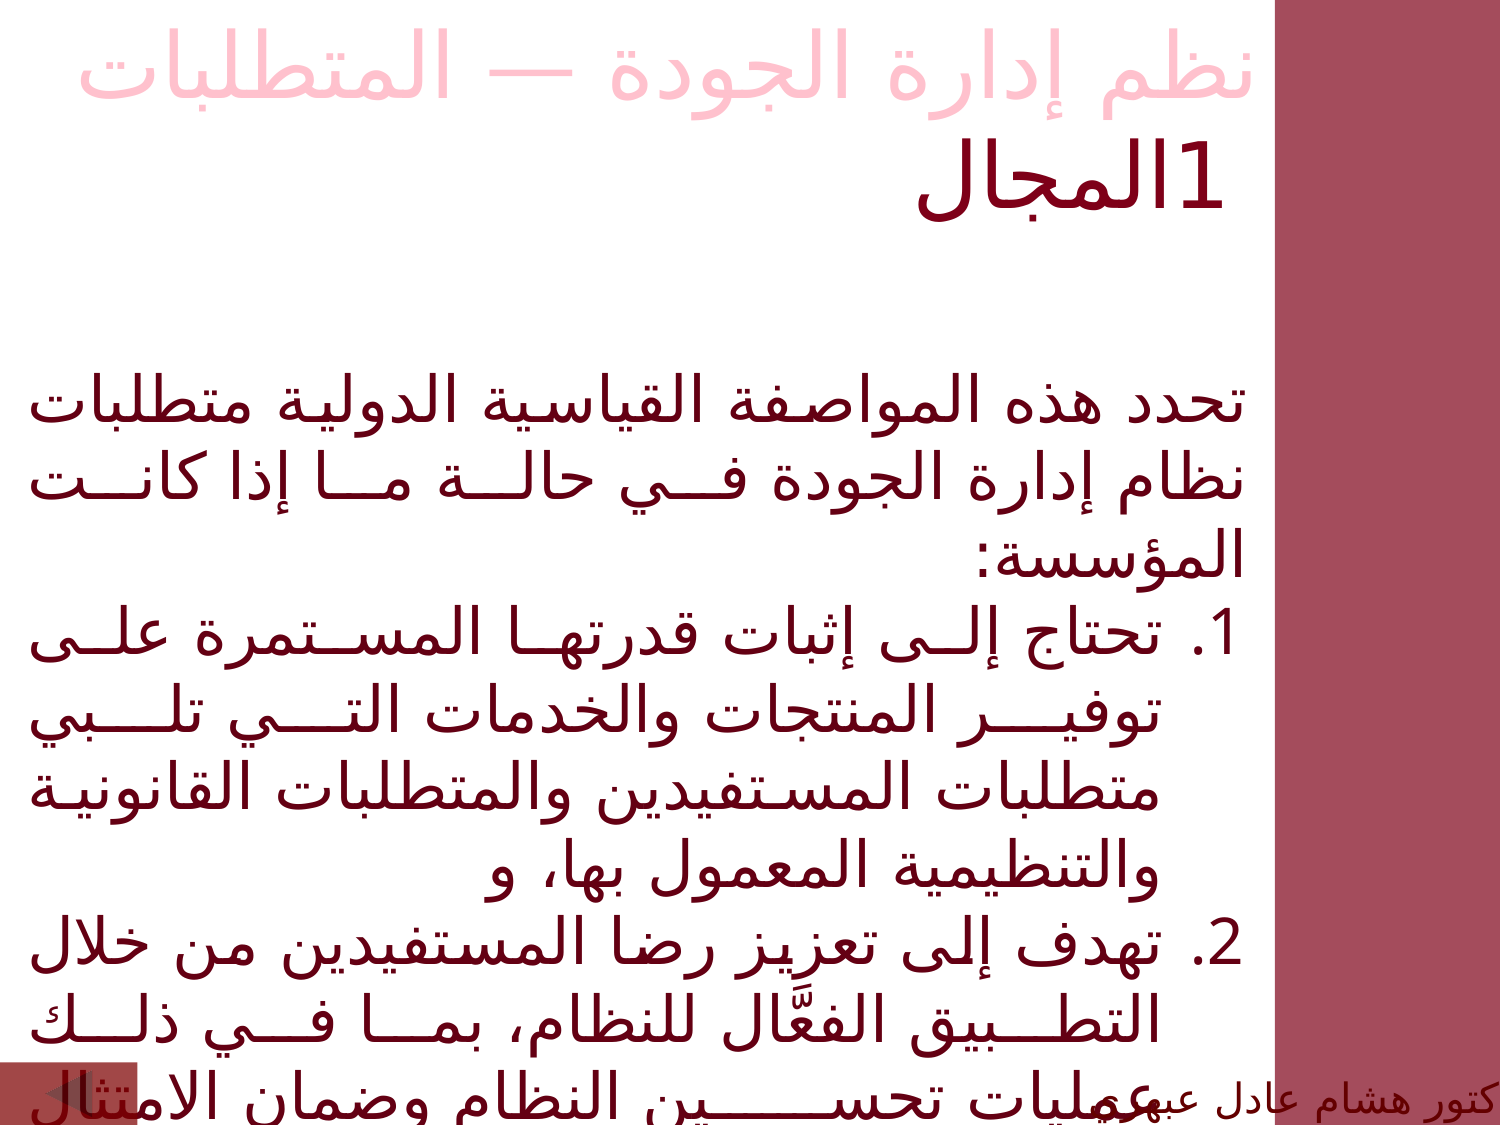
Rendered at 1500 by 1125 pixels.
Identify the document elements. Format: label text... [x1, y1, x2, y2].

text_box [1273, 0, 1500, 1064]
text_box نظم إدارة الجودة — المتطلبات 1المجال [0, 0, 1275, 235]
text_box الدكتور هشام عادل عبهري [1073, 1064, 1500, 1125]
text_box [0, 1060, 140, 1125]
text_box تحدد هذه المواصفة القياسية الدولية متطلبات نظام إدارة الجودة في حالة ما إذا كانت المؤسسة: تحتاج إلى إثبات قدرتها المستمرة على توفير المنتجات والخدمات التي تلبي متطلبات المستفيدين والمتطلبات القانونية والتنظيمية المعمول بها، و تهدف إلى تعزيز رضا المستفيدين من خلال التطبيق الفعَّال للنظام، بما في ذلك عمليات تحسين النظام وضمان الامتثال لمتطلبات المستفيدين والمتطلبات القانونية والتنظيمية المعمول بها. [12, 350, 1263, 1125]
